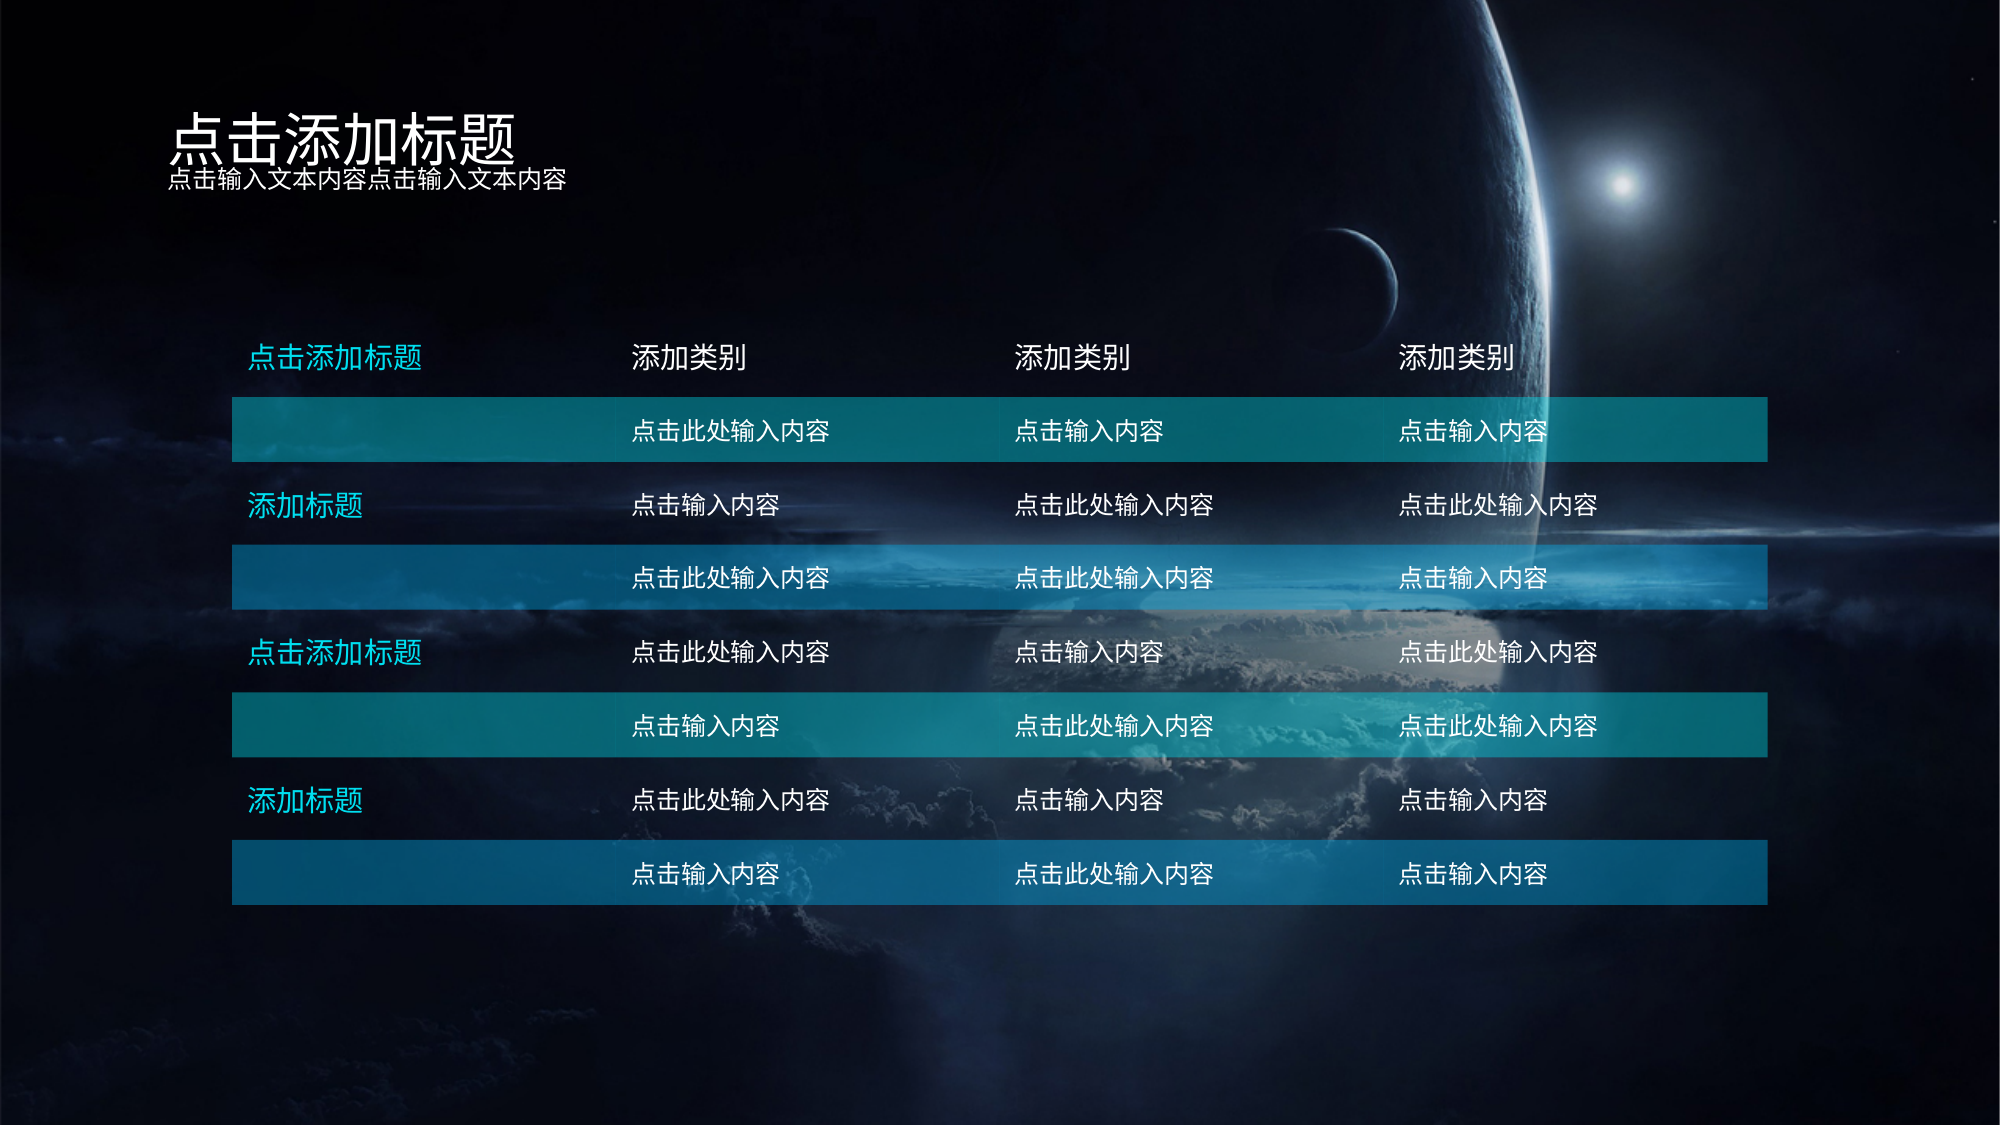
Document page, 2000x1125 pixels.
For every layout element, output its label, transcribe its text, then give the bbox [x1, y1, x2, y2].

table_cell 点击输入内容 [616, 462, 1000, 545]
text_box 点击添加标题 [152, 60, 532, 155]
table_cell 点击添加标题 [232, 610, 616, 692]
table_cell 点击输入内容 [616, 840, 1000, 905]
table_cell [232, 397, 616, 462]
picture [0, 0, 2000, 1125]
table_cell 点击此处输入内容 [616, 757, 1000, 840]
table_cell 点击输入内容 [1384, 757, 1768, 840]
table_header 添加类别 [616, 314, 1000, 397]
table_cell 点击此处输入内容 [1384, 692, 1768, 757]
table_cell 点击此处输入内容 [1384, 462, 1768, 545]
table_cell 点击此处输入内容 [616, 397, 1000, 462]
table_cell [232, 840, 616, 905]
table_cell [232, 692, 616, 757]
table_cell 点击此处输入内容 [1384, 610, 1768, 692]
table_cell 点击输入内容 [1384, 397, 1768, 462]
table_header 添加类别 [1384, 314, 1768, 397]
table_header 添加类别 [1000, 314, 1384, 397]
table_cell 点击此处输入内容 [1000, 462, 1384, 545]
table_cell 点击此处输入内容 [616, 545, 1000, 610]
table_cell 点击输入内容 [1384, 545, 1768, 610]
table_cell 点击输入内容 [616, 692, 1000, 757]
table_header 点击添加标题 [232, 314, 616, 397]
table_cell 点击输入内容 [1000, 397, 1384, 462]
table_cell 点击此处输入内容 [1000, 692, 1384, 757]
table_cell 添加标题 [232, 462, 616, 545]
table_cell 点击此处输入内容 [1000, 840, 1384, 905]
table_cell 点击此处输入内容 [1000, 545, 1384, 610]
table_cell [232, 545, 616, 610]
table_cell 点击输入内容 [1000, 610, 1384, 692]
table_cell 点击输入内容 [1384, 840, 1768, 905]
table_cell 添加标题 [232, 757, 616, 840]
table_cell 点击此处输入内容 [616, 610, 1000, 692]
text_box 点击输入文本内容点击输入文本内容 [152, 155, 583, 201]
table_cell 点击输入内容 [1000, 757, 1384, 840]
